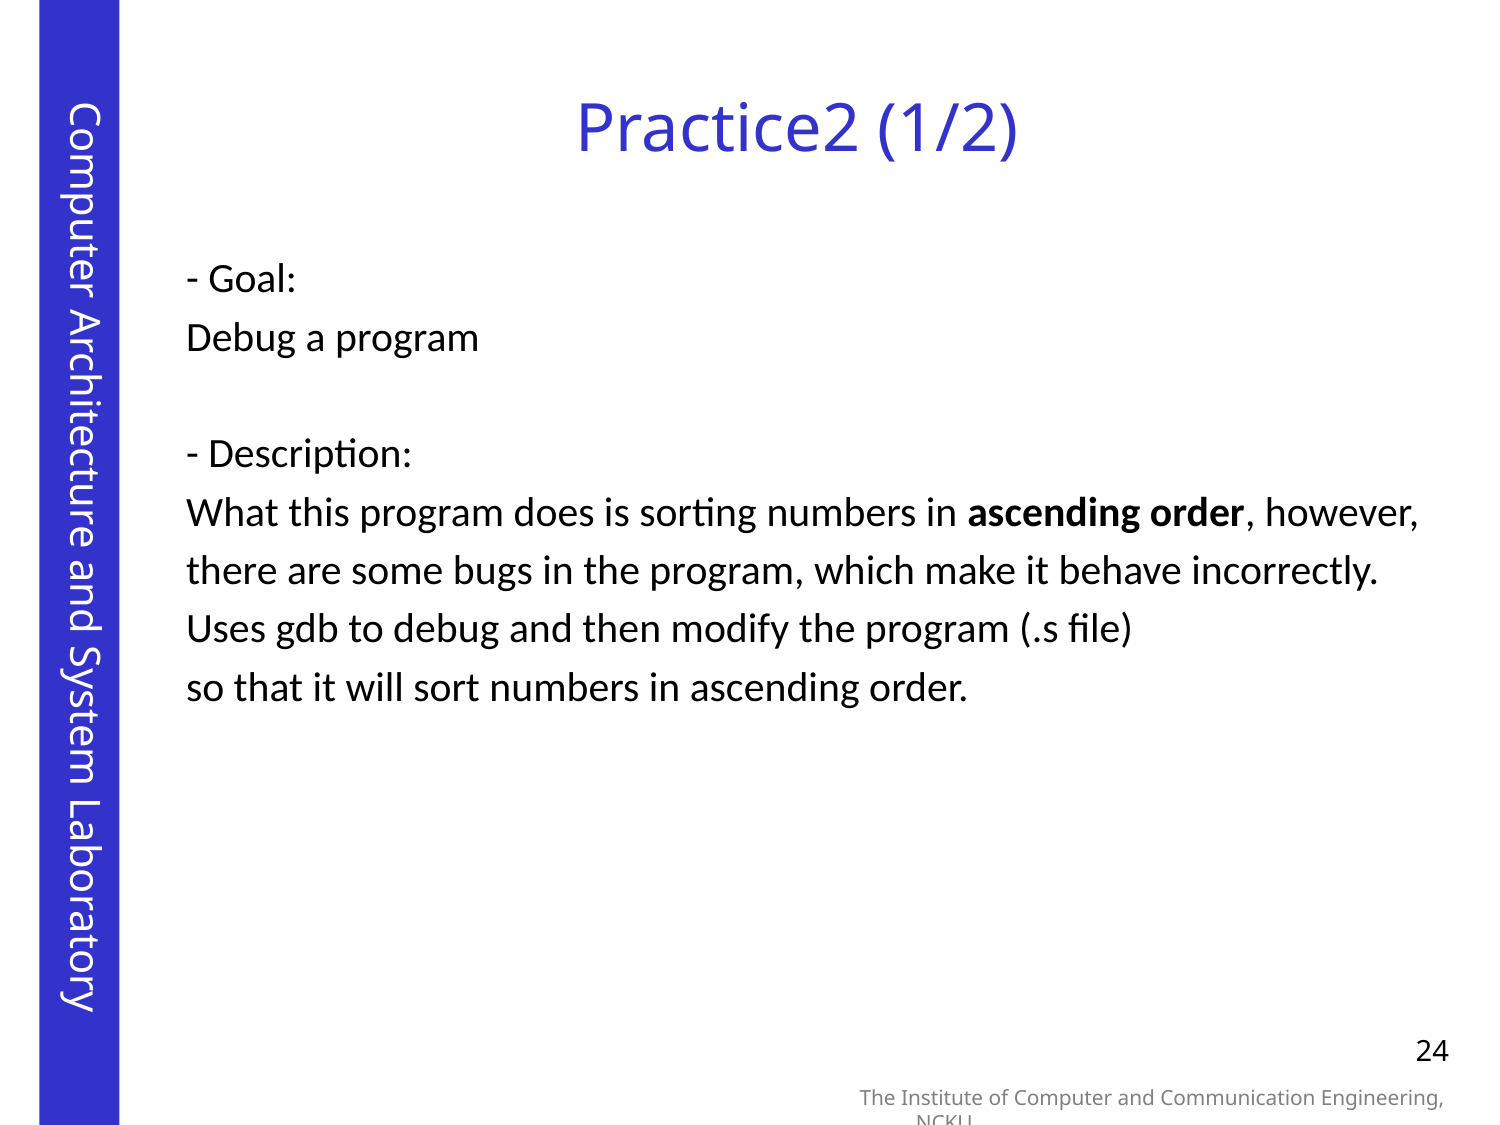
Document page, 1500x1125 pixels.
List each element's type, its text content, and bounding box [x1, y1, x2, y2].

list - Goal: Debug a program - Description: What this program does is sorting numbers in ascending order, however, there are some bugs in the program, which make it behave incorrectly. Uses gdb to debug and then modify the program (.s file) so that it will sort numbers in ascending order. [170, 243, 1451, 1001]
title Practice2 (1/2) [135, 30, 1460, 219]
slide_number 24 [1151, 1024, 1465, 1101]
